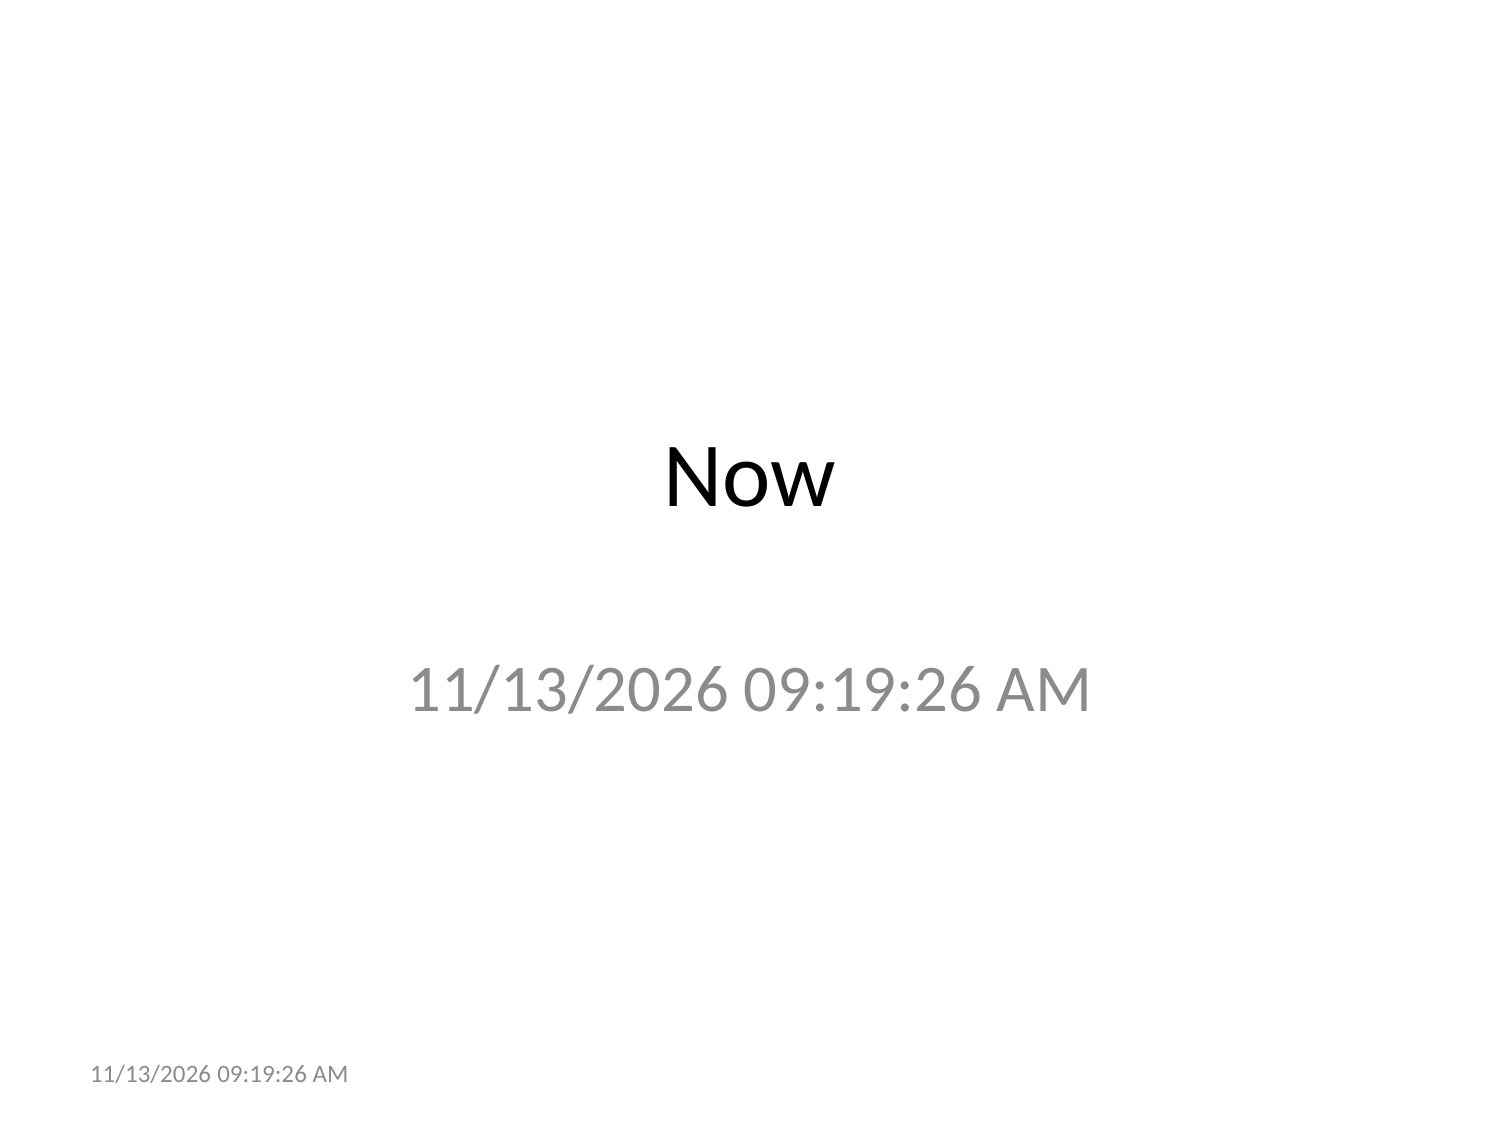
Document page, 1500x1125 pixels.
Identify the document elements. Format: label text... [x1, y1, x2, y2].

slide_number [75, 1042, 425, 1103]
title Now [112, 349, 1388, 591]
subtitle 2011-12-19 10:20:04 AM [225, 637, 1275, 925]
